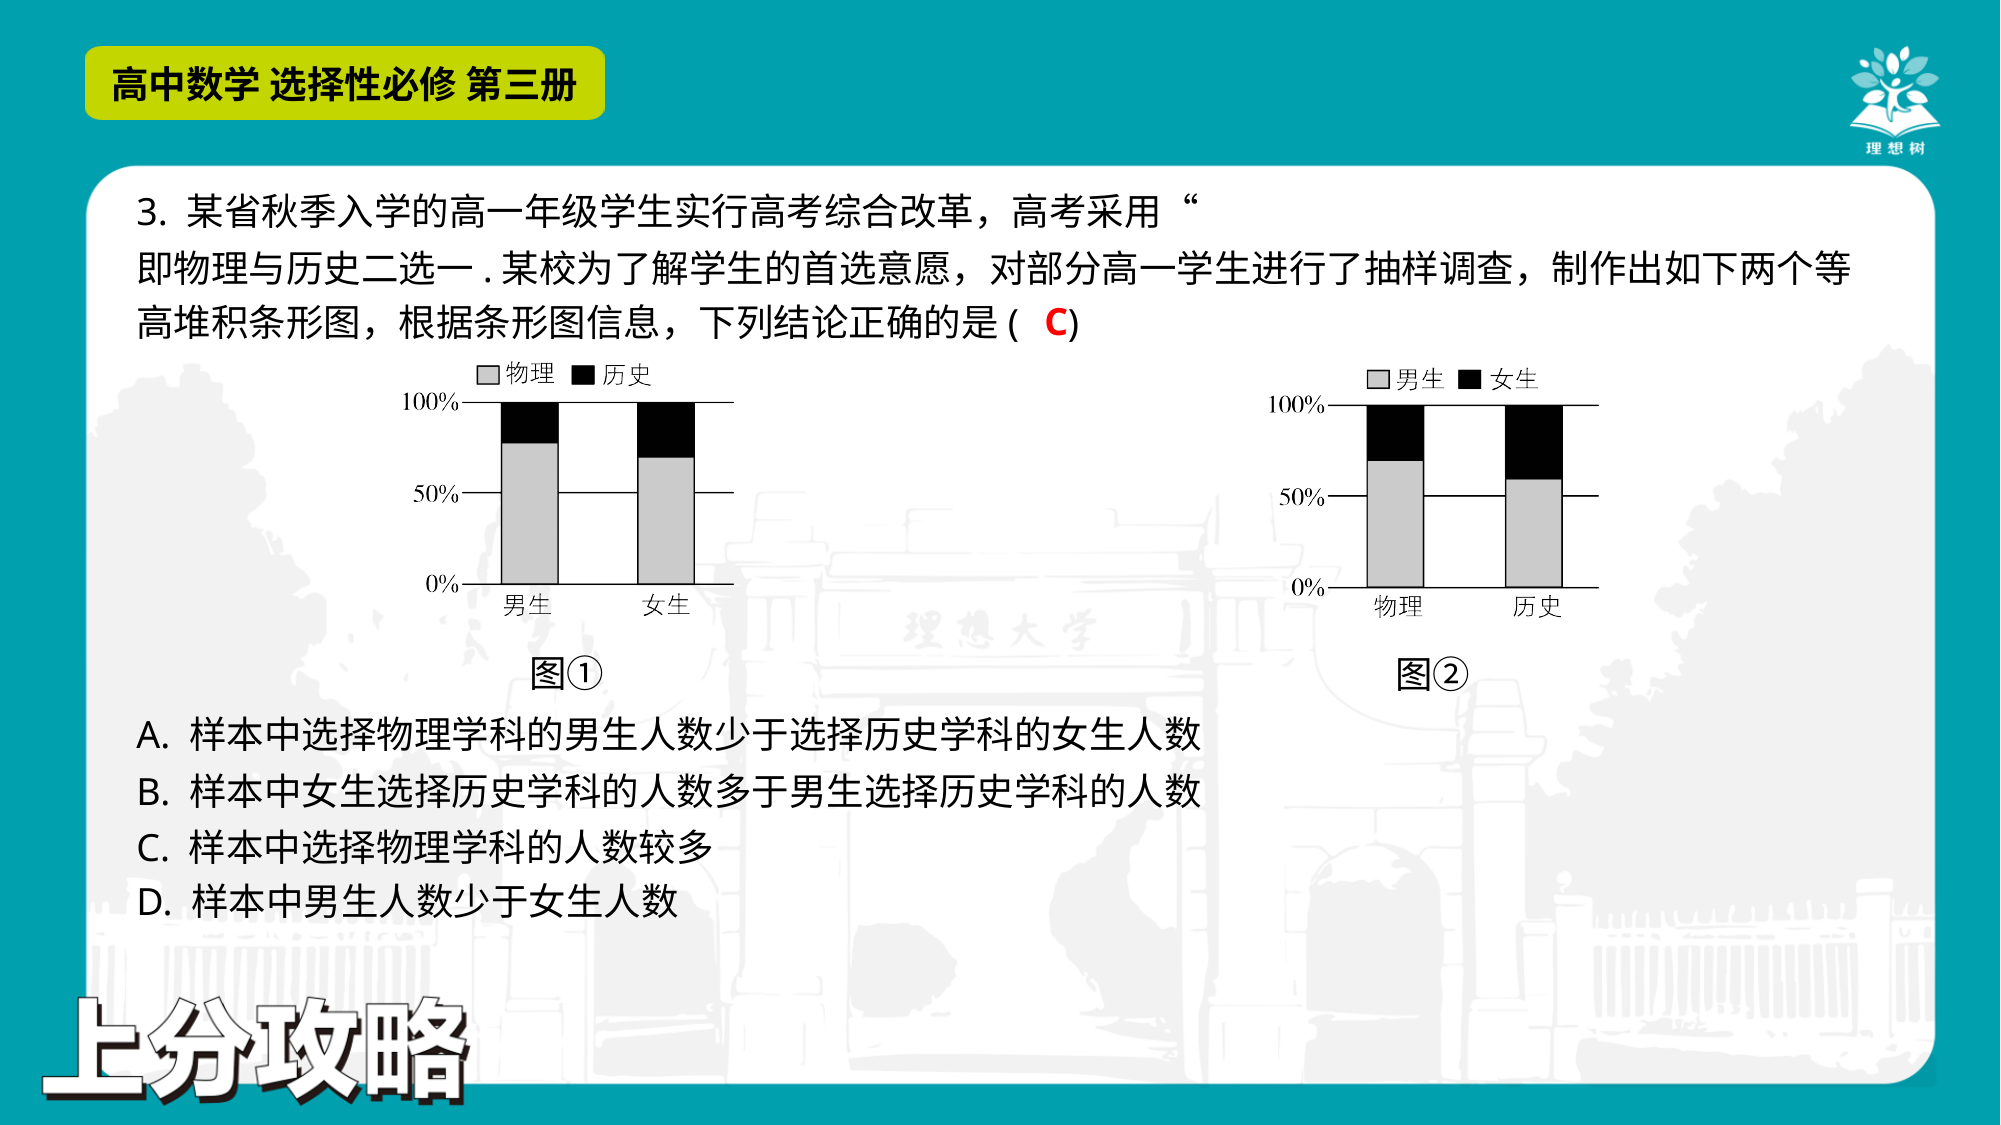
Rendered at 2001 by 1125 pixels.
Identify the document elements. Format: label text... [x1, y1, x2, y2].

picture [0, 0, 2000, 1125]
text_box C [1029, 288, 1084, 339]
text_box A. 样本中选择物理学科的男生人数少于选择历史学科的女生人数 B. 样本中女生选择历史学科的人数多于男生选择历史学科的人数 C. 样本中选择物理学科的人数较多 D. 样本中男生人数少于女生人数 [136, 700, 1865, 919]
text_box 图② [1390, 642, 1475, 694]
text_box 图① [525, 640, 609, 693]
